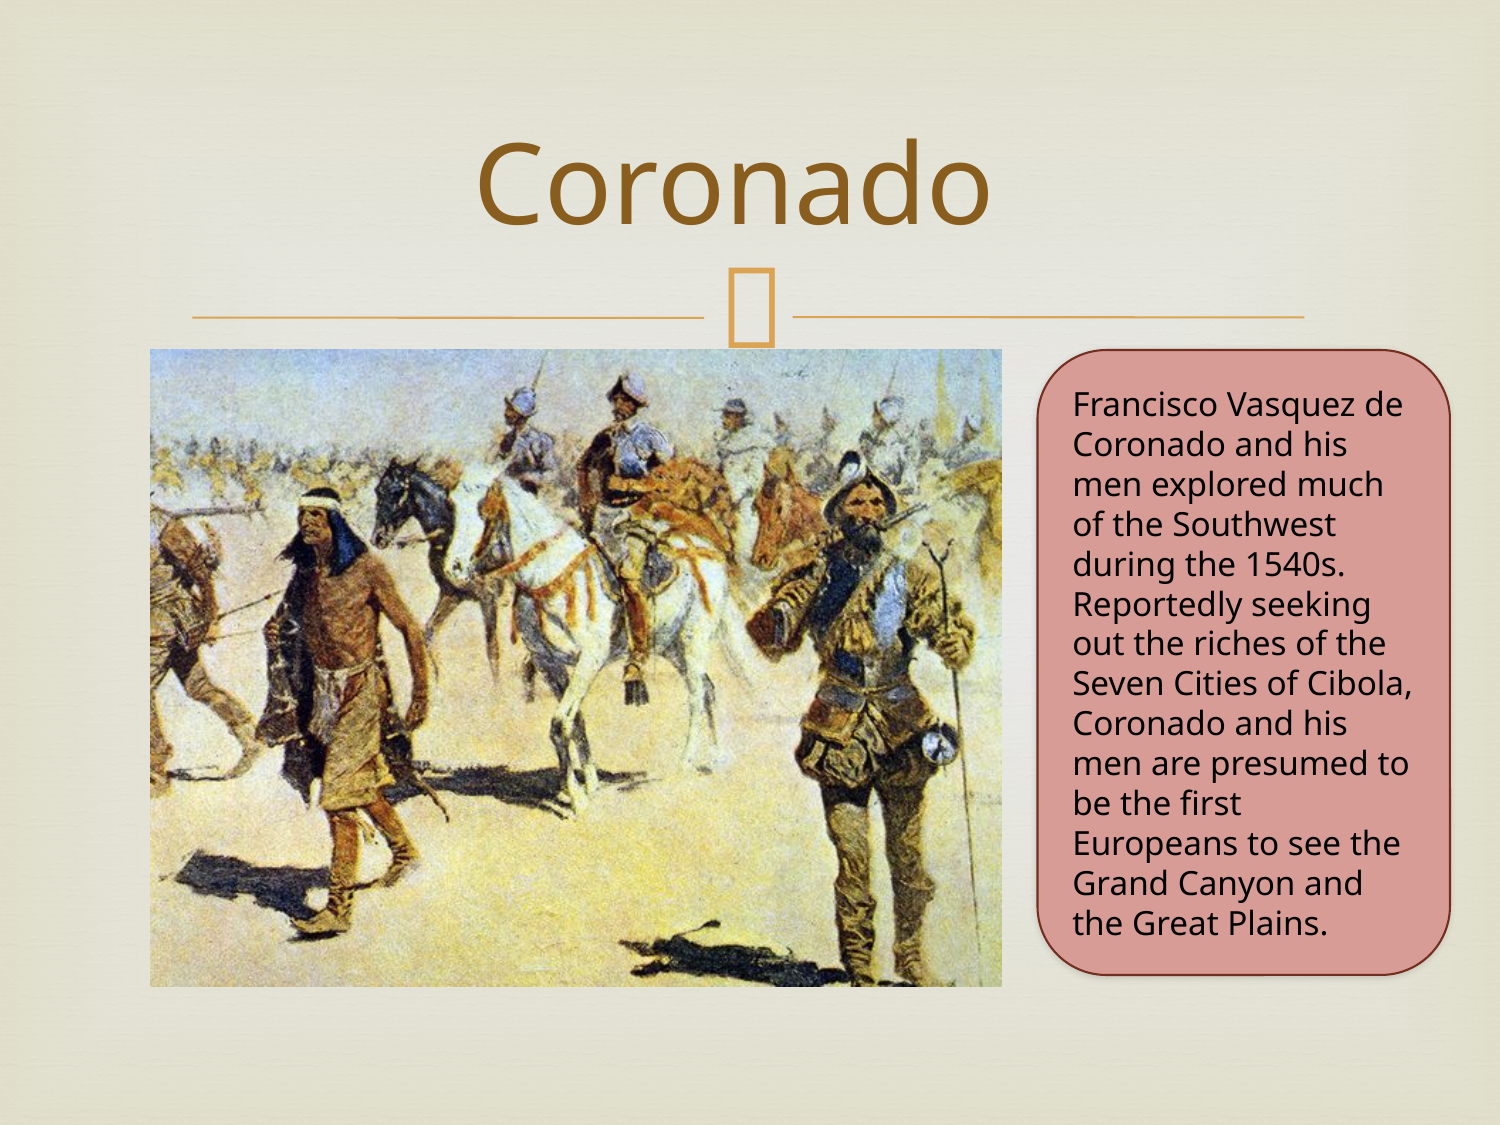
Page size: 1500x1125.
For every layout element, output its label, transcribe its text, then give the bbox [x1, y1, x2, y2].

title Coronado [112, 93, 1386, 267]
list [149, 349, 1003, 987]
text_box Francisco Vasquez de Coronado and his men explored much of the Southwest during the 1540s. Reportedly seeking out the riches of the Seven Cities of Cibola, Coronado and his men are presumed to be the first Europeans to see the Grand Canyon and the Great Plains. [1036, 348, 1452, 977]
